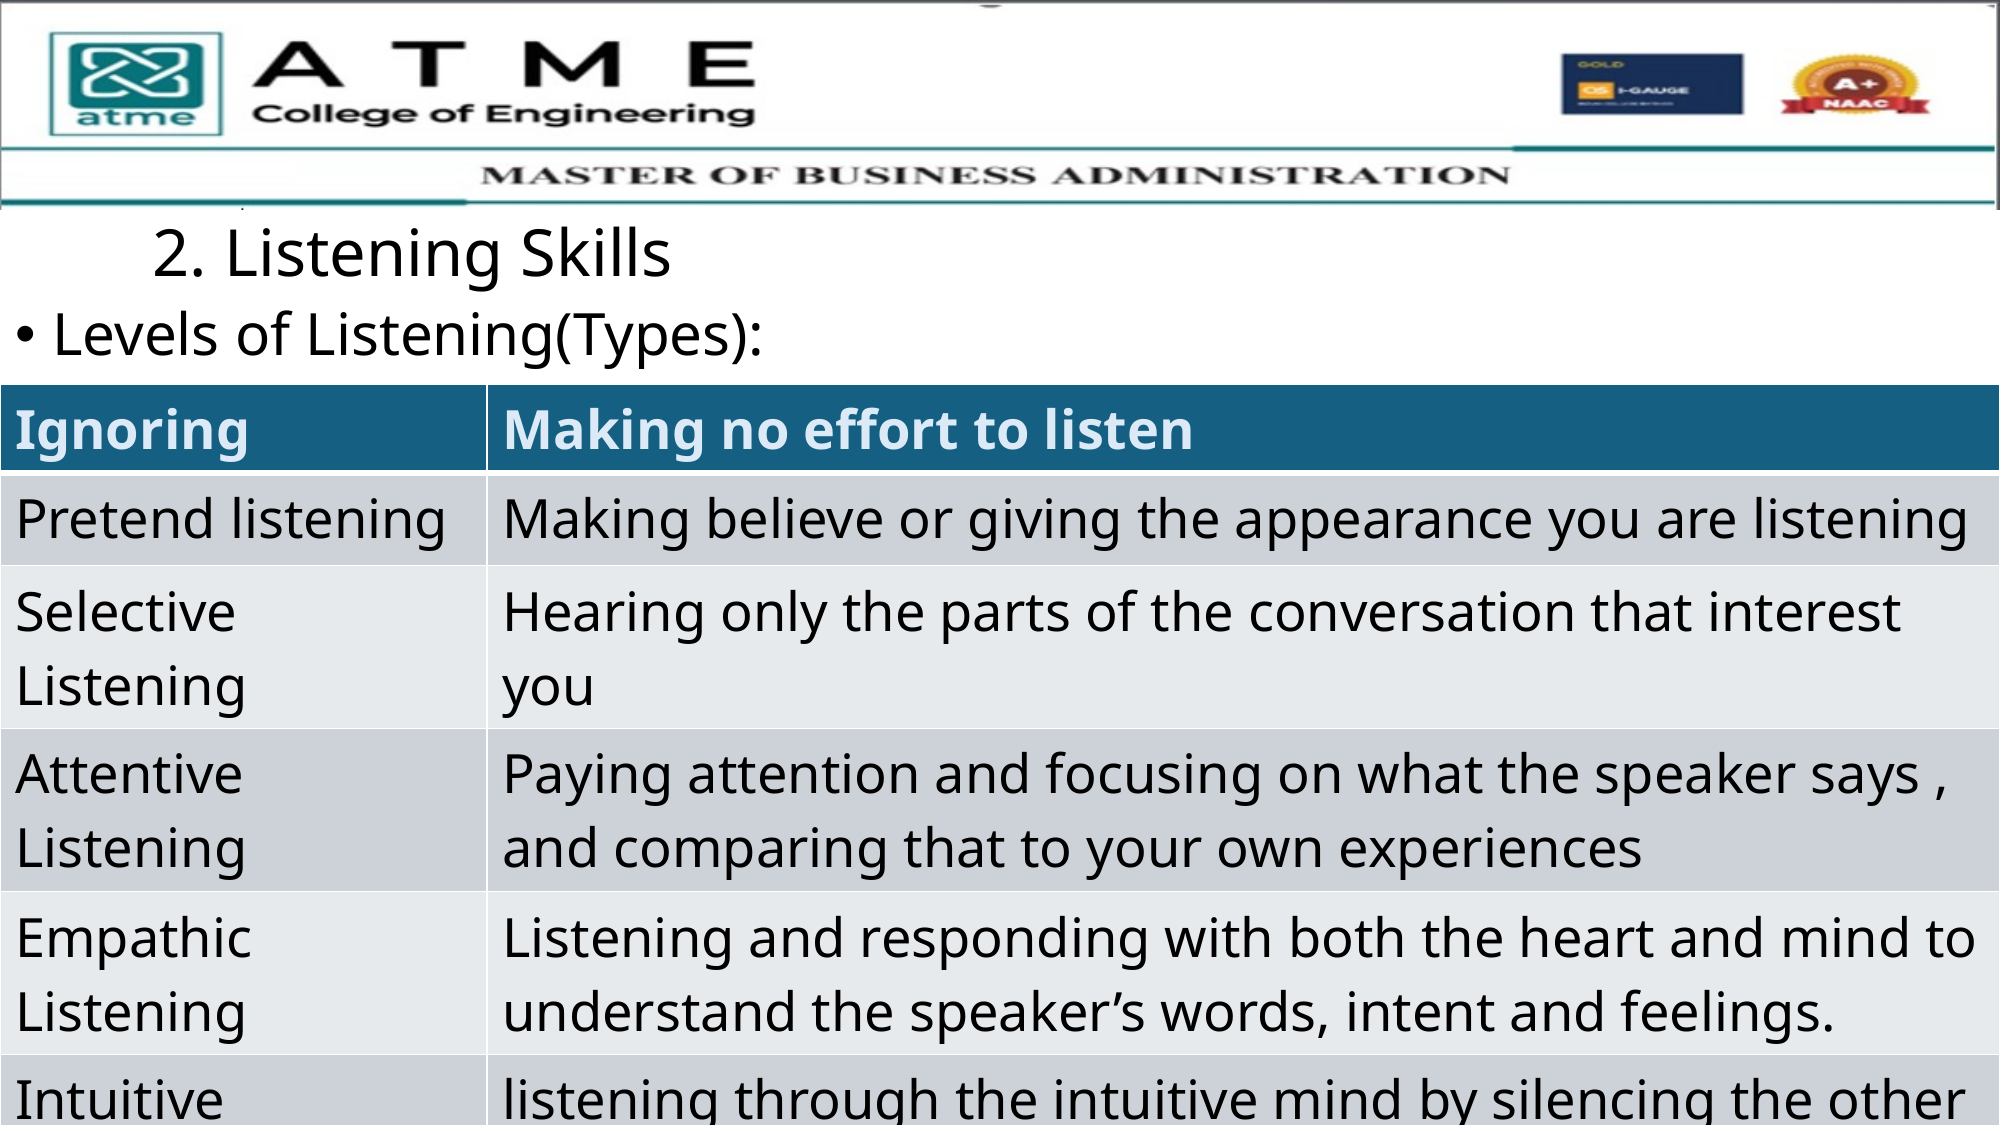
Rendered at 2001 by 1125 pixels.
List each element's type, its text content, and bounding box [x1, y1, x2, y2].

table_cell Hearing only the parts of the conversation that interest you [488, 566, 1999, 728]
table_cell Pretend listening [1, 476, 486, 565]
list Levels of Listening(Types): [0, 297, 1725, 383]
table_header Making no effort to listen [488, 385, 1999, 470]
table_cell Attentive Listening [1, 729, 486, 891]
table_cell Making believe or giving the appearance you are listening [488, 476, 1999, 565]
table_cell Empathic Listening [1, 892, 486, 1054]
table_cell Selective Listening [1, 566, 486, 728]
table_cell listening through the intuitive mind by silencing the other forms of internal dialogues going on simultaneously. [488, 1055, 1999, 1125]
table_cell Paying attention and focusing on what the speaker says , and comparing that to your own experiences [488, 729, 1999, 891]
table_header Ignoring [1, 385, 486, 470]
table_cell Listening and responding with both the heart and mind to understand the speaker’s words, intent and feelings. [488, 892, 1999, 1054]
title 2. Listening Skills [137, 212, 1863, 298]
table_cell Intuitive Listening: [1, 1055, 486, 1125]
picture [0, 0, 2000, 210]
